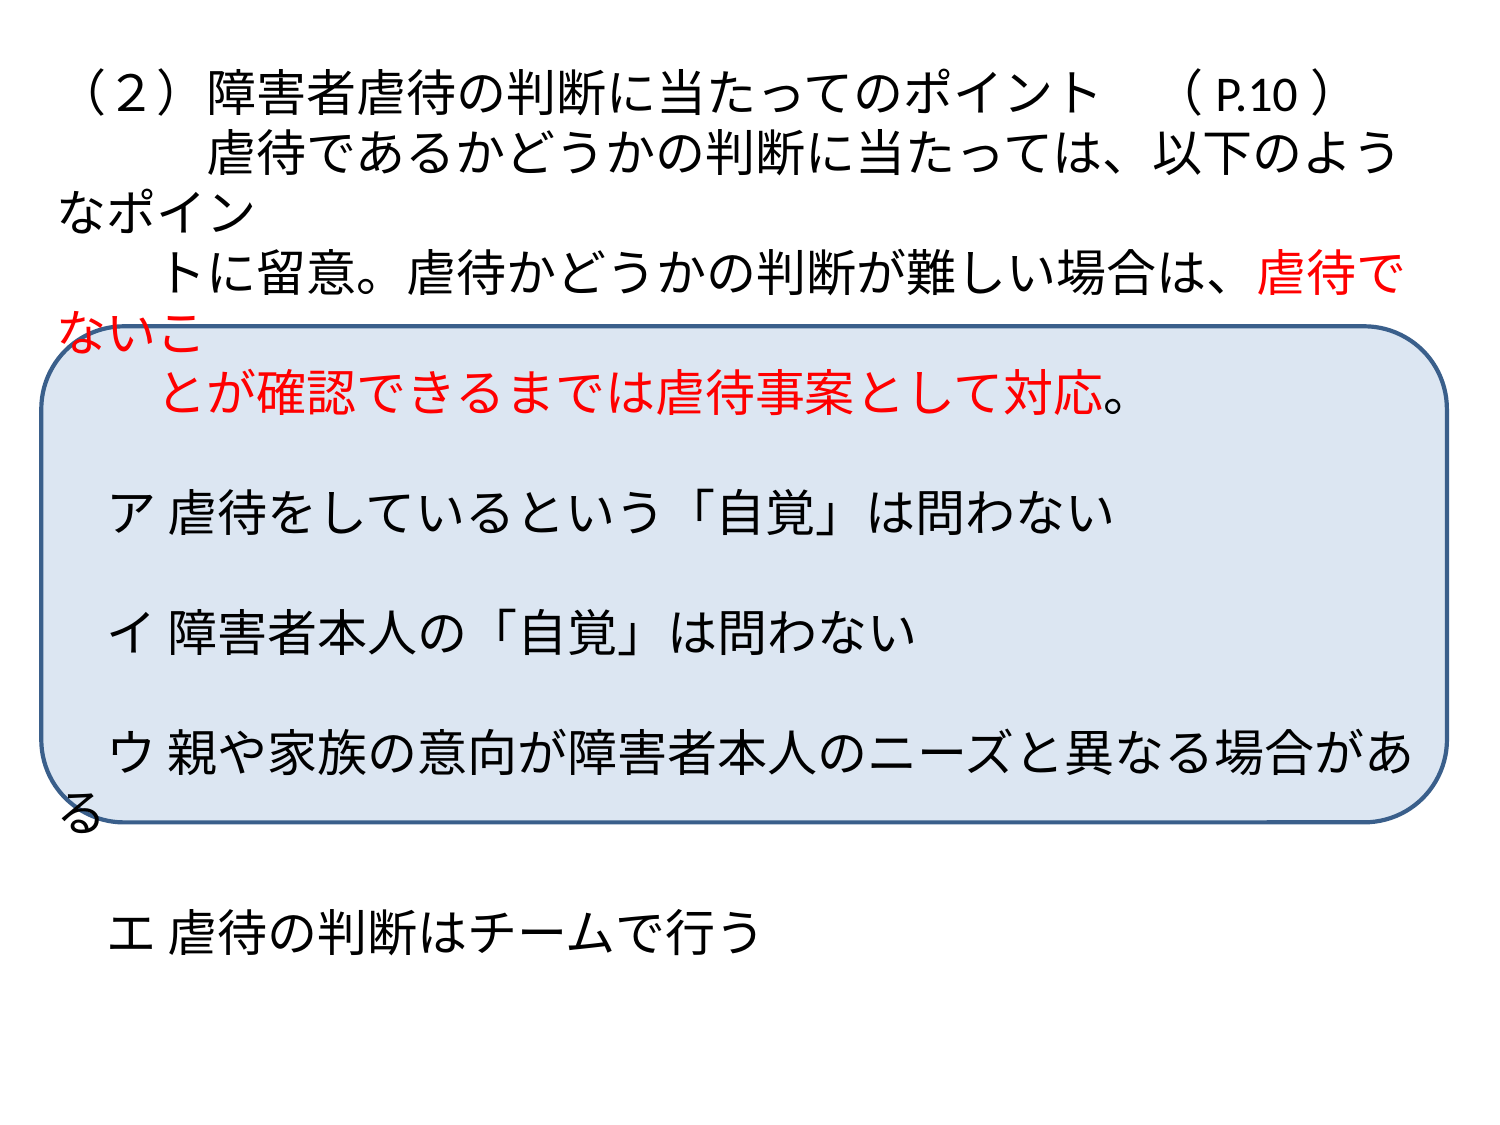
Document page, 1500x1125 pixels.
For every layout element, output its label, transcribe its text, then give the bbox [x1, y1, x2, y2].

text_box （２）障害者虐待の判断に当たってのポイント （P.10） 虐待であるかどうかの判断に当たっては、以下のようなポイン トに留意。虐待かどうかの判断が難しい場合は、虐待でないこ とが確認できるまでは虐待事案として対応。 ア 虐待をしているという「自覚」は問わない イ 障害者本人の「自覚」は問わない ウ 親や家族の意向が障害者本人のニーズと異なる場合がある エ 虐待の判断はチームで行う [41, 54, 1456, 970]
